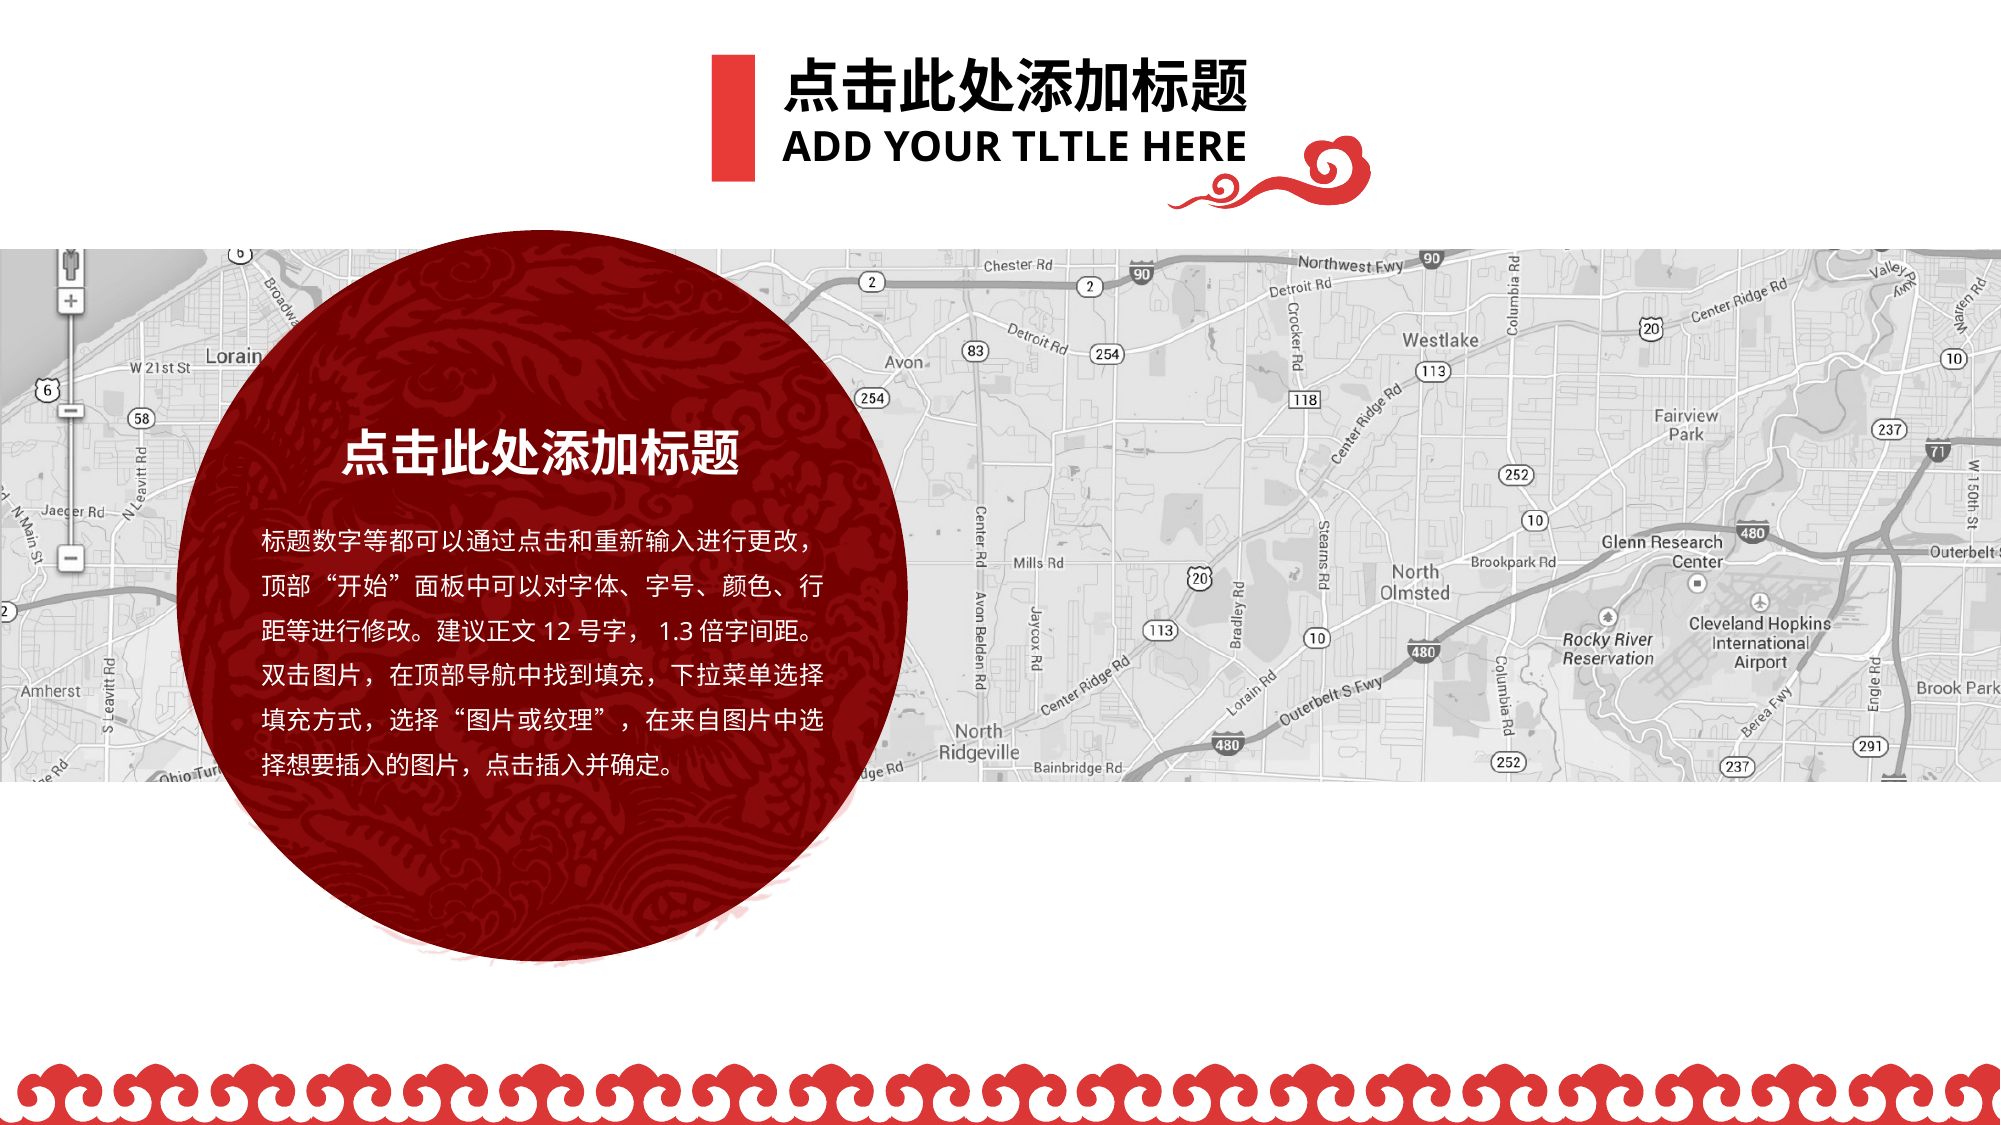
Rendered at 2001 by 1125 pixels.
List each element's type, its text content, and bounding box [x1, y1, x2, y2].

text_box 点击此处添加标题 ADD YOUR TLTLE HERE [767, 41, 1505, 177]
text_box [711, 54, 756, 182]
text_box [0, 211, 1091, 993]
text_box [0, 1061, 2000, 1125]
picture [1164, 147, 1372, 215]
picture [1091, 249, 2000, 782]
